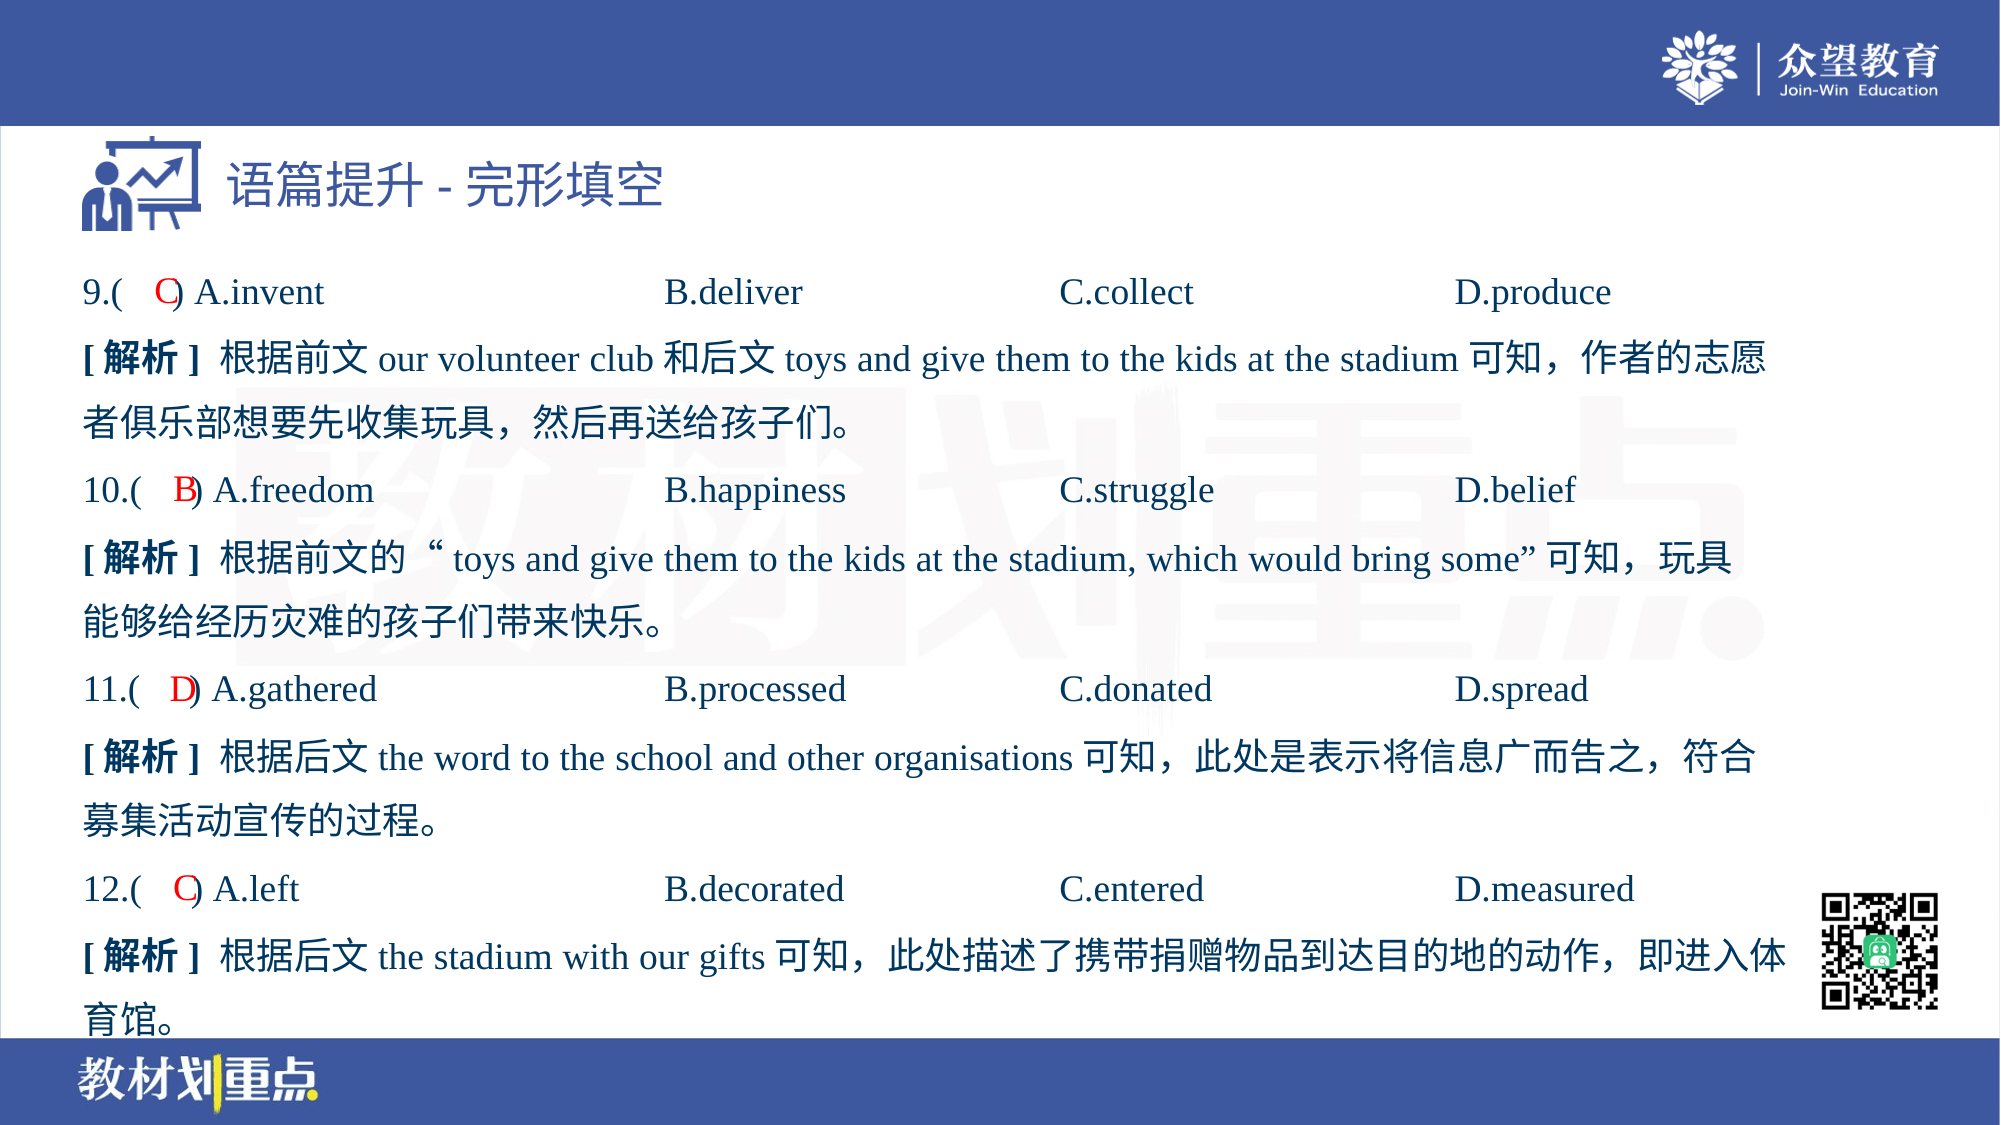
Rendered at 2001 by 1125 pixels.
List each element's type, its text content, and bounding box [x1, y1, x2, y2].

text_box [解析] 根据后文the word to the school and other organisations可知，此处是表示将信息广而告之，符合 募集活动宣传的过程。 [82, 710, 1817, 836]
text_box C [159, 843, 212, 902]
text_box 10.( ) A.freedom B.happiness C.struggle D.belief [82, 445, 1817, 504]
text_box 12.( ) A.left B.decorated C.entered D.measured [82, 843, 159, 902]
text_box [解析] 根据后文the stadium with our gifts可知，此处描述了携带捐赠物品到达目的地的动作，即进入体 育馆。 [82, 910, 1817, 1035]
text_box 11.( ) A.gathered B.processed C.donated D.spread [82, 644, 1817, 703]
text_box D [155, 643, 211, 702]
text_box [解析] 根据前文的“toys and give them to the kids at the stadium, which would bring some”可知，玩具 能够给经历灾难的孩子们带来快乐。 [82, 511, 1817, 637]
text_box C [140, 246, 193, 305]
text_box 9.( ) A.invent B.deliver C.collect D.produce [82, 247, 1817, 306]
text_box 12.( ) A.left B.decorated C.entered D.measured [212, 843, 1817, 902]
text_box B [159, 444, 212, 503]
text_box [解析] 根据前文our volunteer club和后文toys and give them to the kids at the stadium可知，作者的志愿 者俱乐部想要先收集玩具，然后再送给孩子们。 [82, 312, 1817, 438]
picture [0, 0, 2000, 1125]
